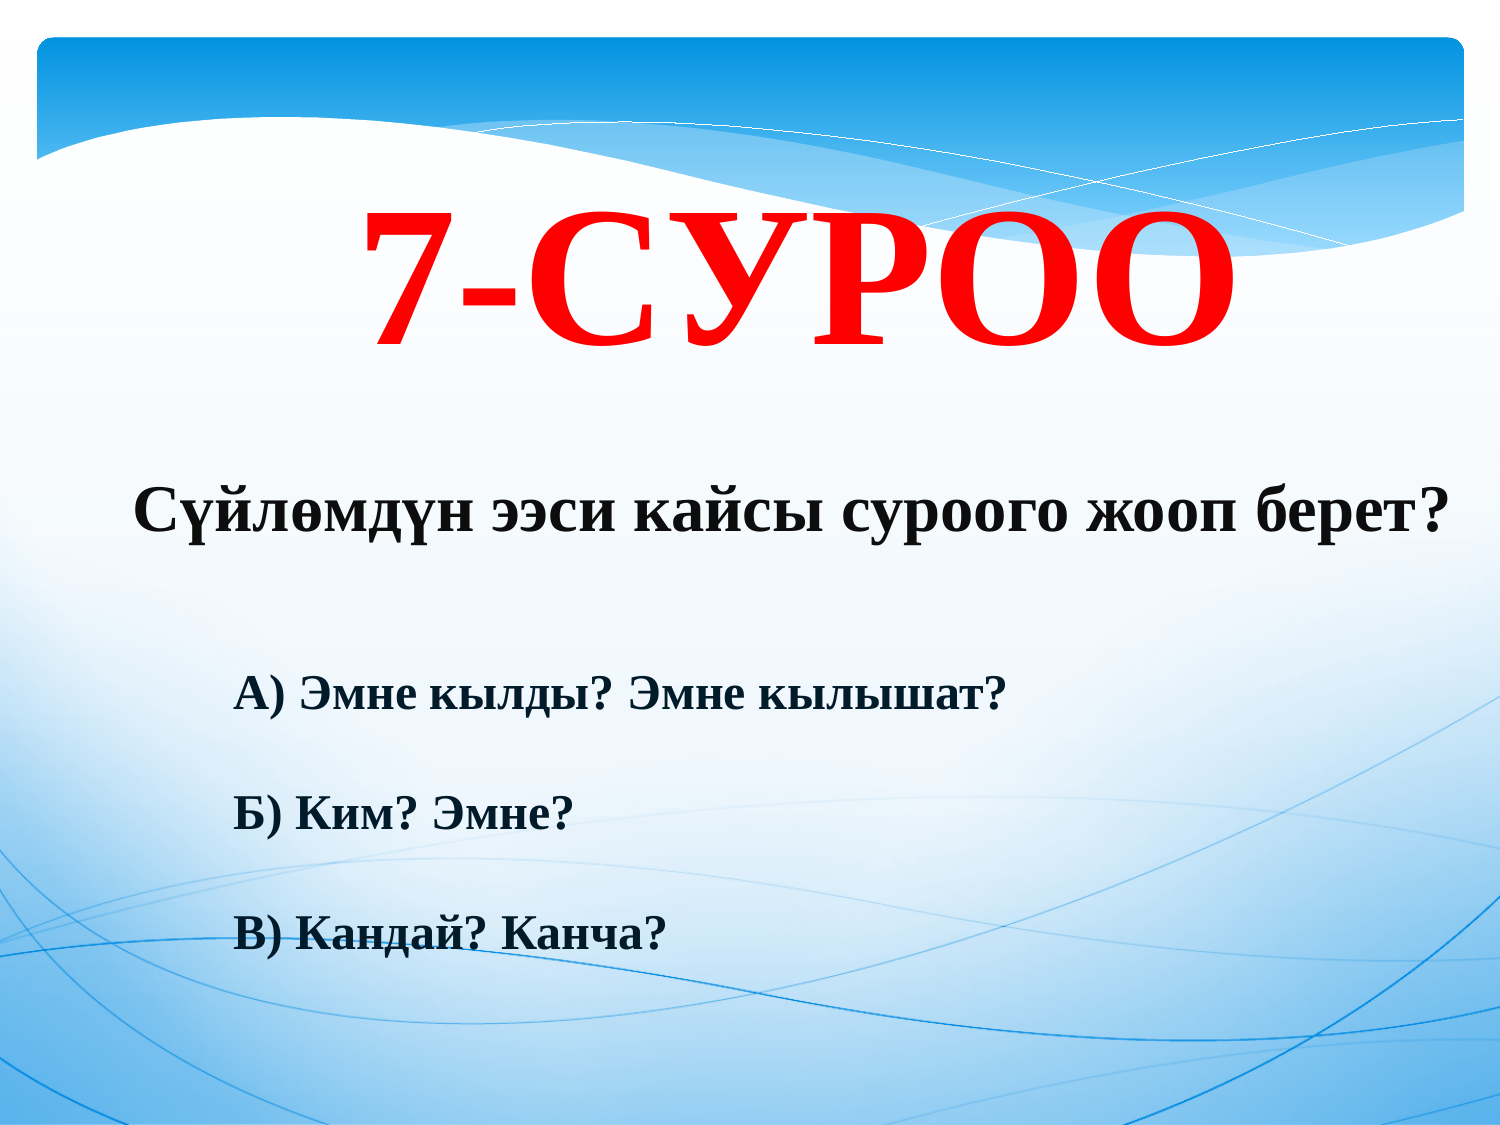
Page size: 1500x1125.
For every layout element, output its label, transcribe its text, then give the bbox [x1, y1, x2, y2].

text_box Сүйлөмдүн ээси кайсы суроого жооп берет? [117, 457, 1467, 553]
text_box А) Эмне кылды? Эмне кылышат? Б) Ким? Эмне? В) Кандай? Канча? [218, 651, 1108, 967]
text_box 7-СУРОО [341, 137, 1258, 392]
